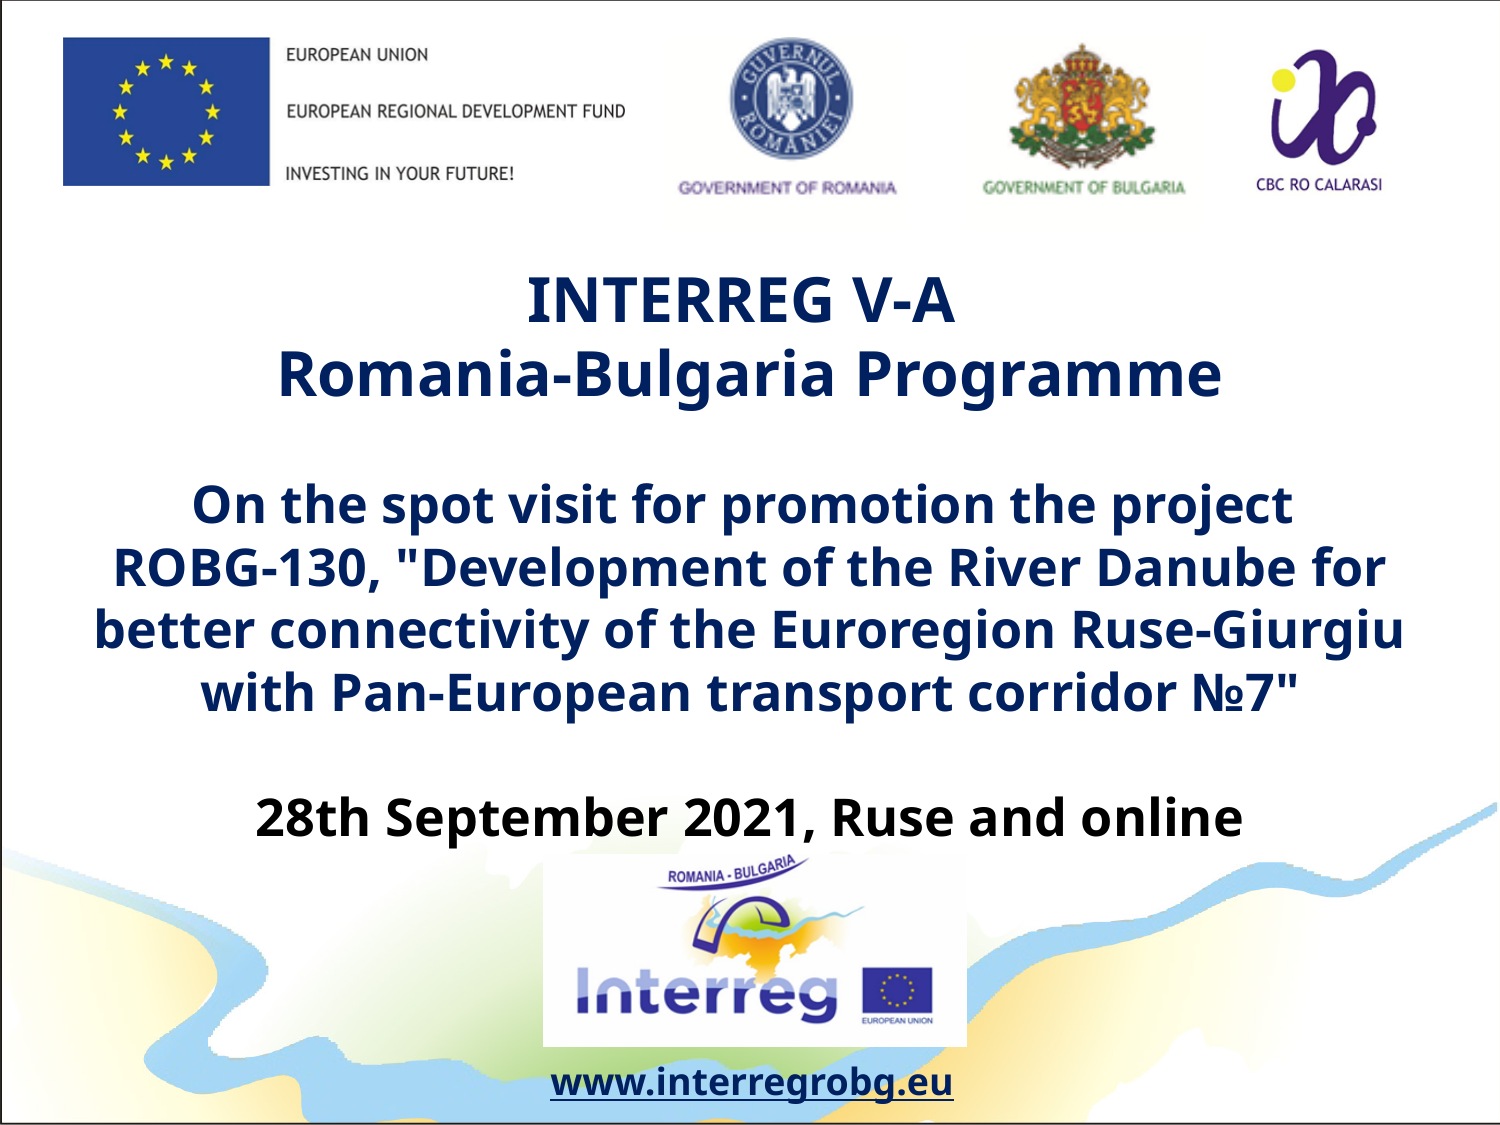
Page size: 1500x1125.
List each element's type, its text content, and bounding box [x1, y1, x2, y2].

text_box [1206, 37, 1438, 200]
text_box www.interregrobg.eu [535, 1050, 979, 1117]
picture [0, 1, 1500, 1125]
text_box INTERREG V-A Romania-Bulgaria Programme On the spot visit for promotion the project ROBG-130, "Development of the River Danube for better connectivity of the Euroregion Ruse-Giurgiu with Pan-European transport corridor №7" 28th September 2021, Ruse and online [74, 252, 1425, 855]
